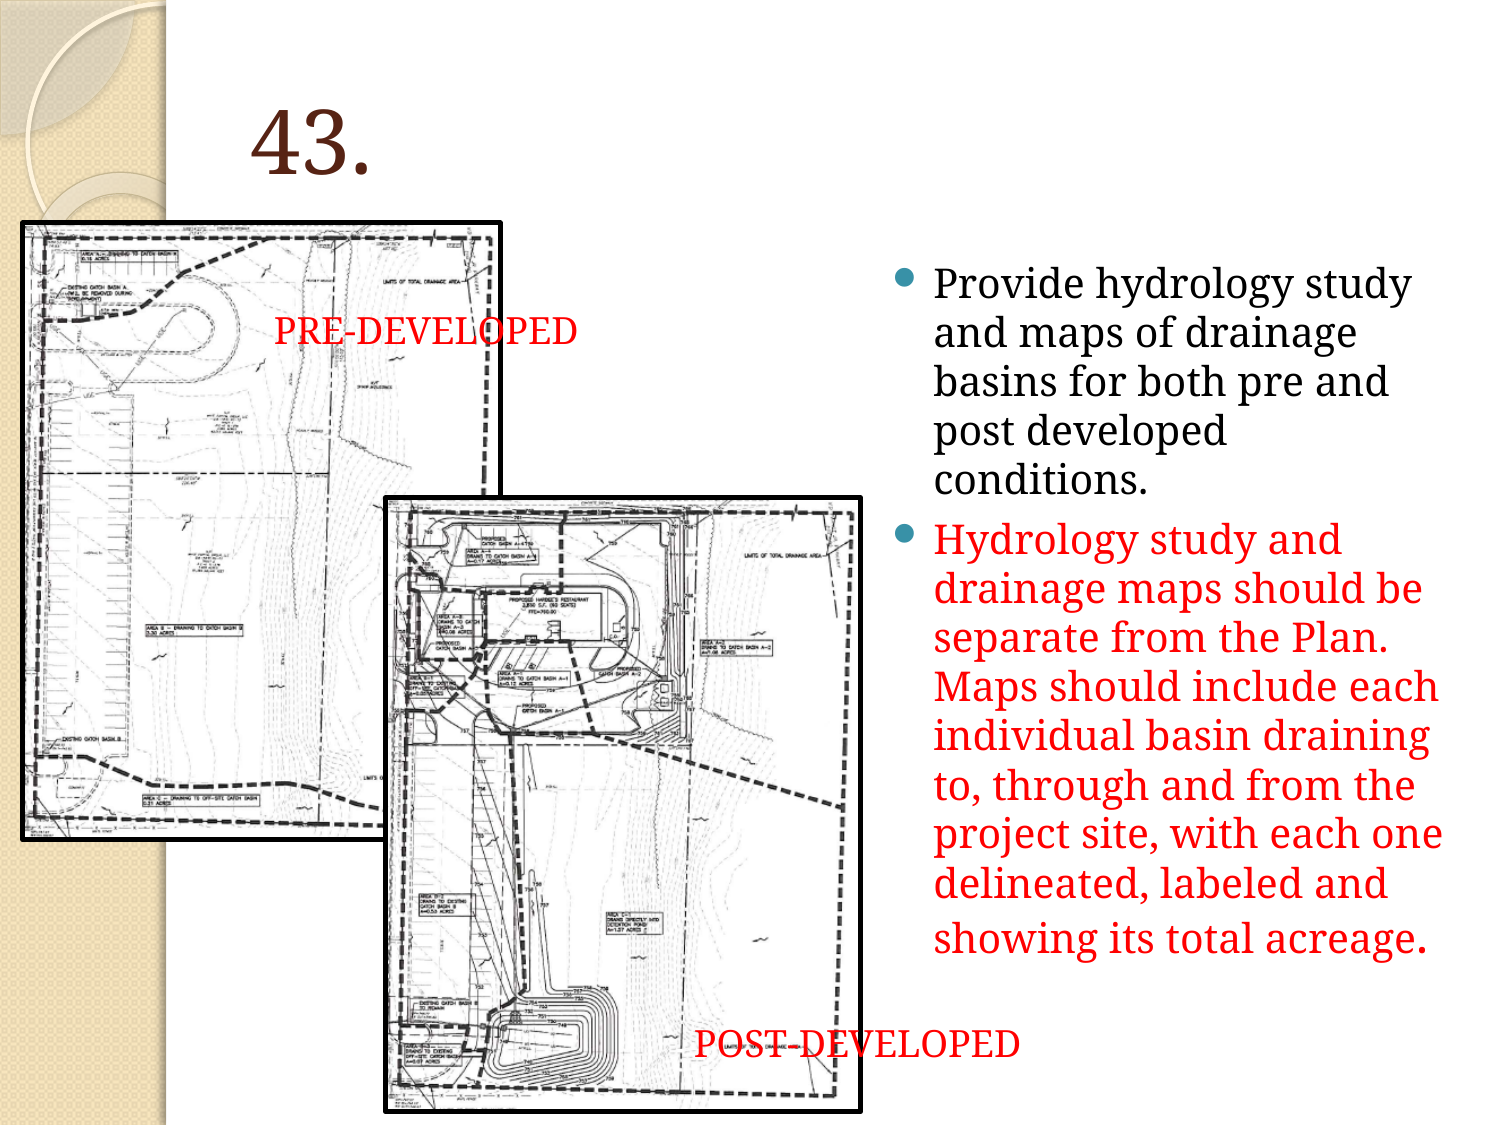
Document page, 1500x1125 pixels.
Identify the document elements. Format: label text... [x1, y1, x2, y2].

list Provide hydrology study and maps of drainage basins for both pre and post developed conditions. Hydrology study and drainage maps should be separate from the Plan. Maps should include each individual basin draining to, through and from the project site, with each one delineated, labeled and showing its total acreage. [865, 249, 1466, 1015]
picture [387, 499, 859, 1110]
title 43. [235, 45, 1466, 233]
text_box PRE-DEVELOPED [506, 299, 618, 360]
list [24, 224, 499, 838]
text_box POST-DEVELOPED [867, 1012, 1050, 1073]
